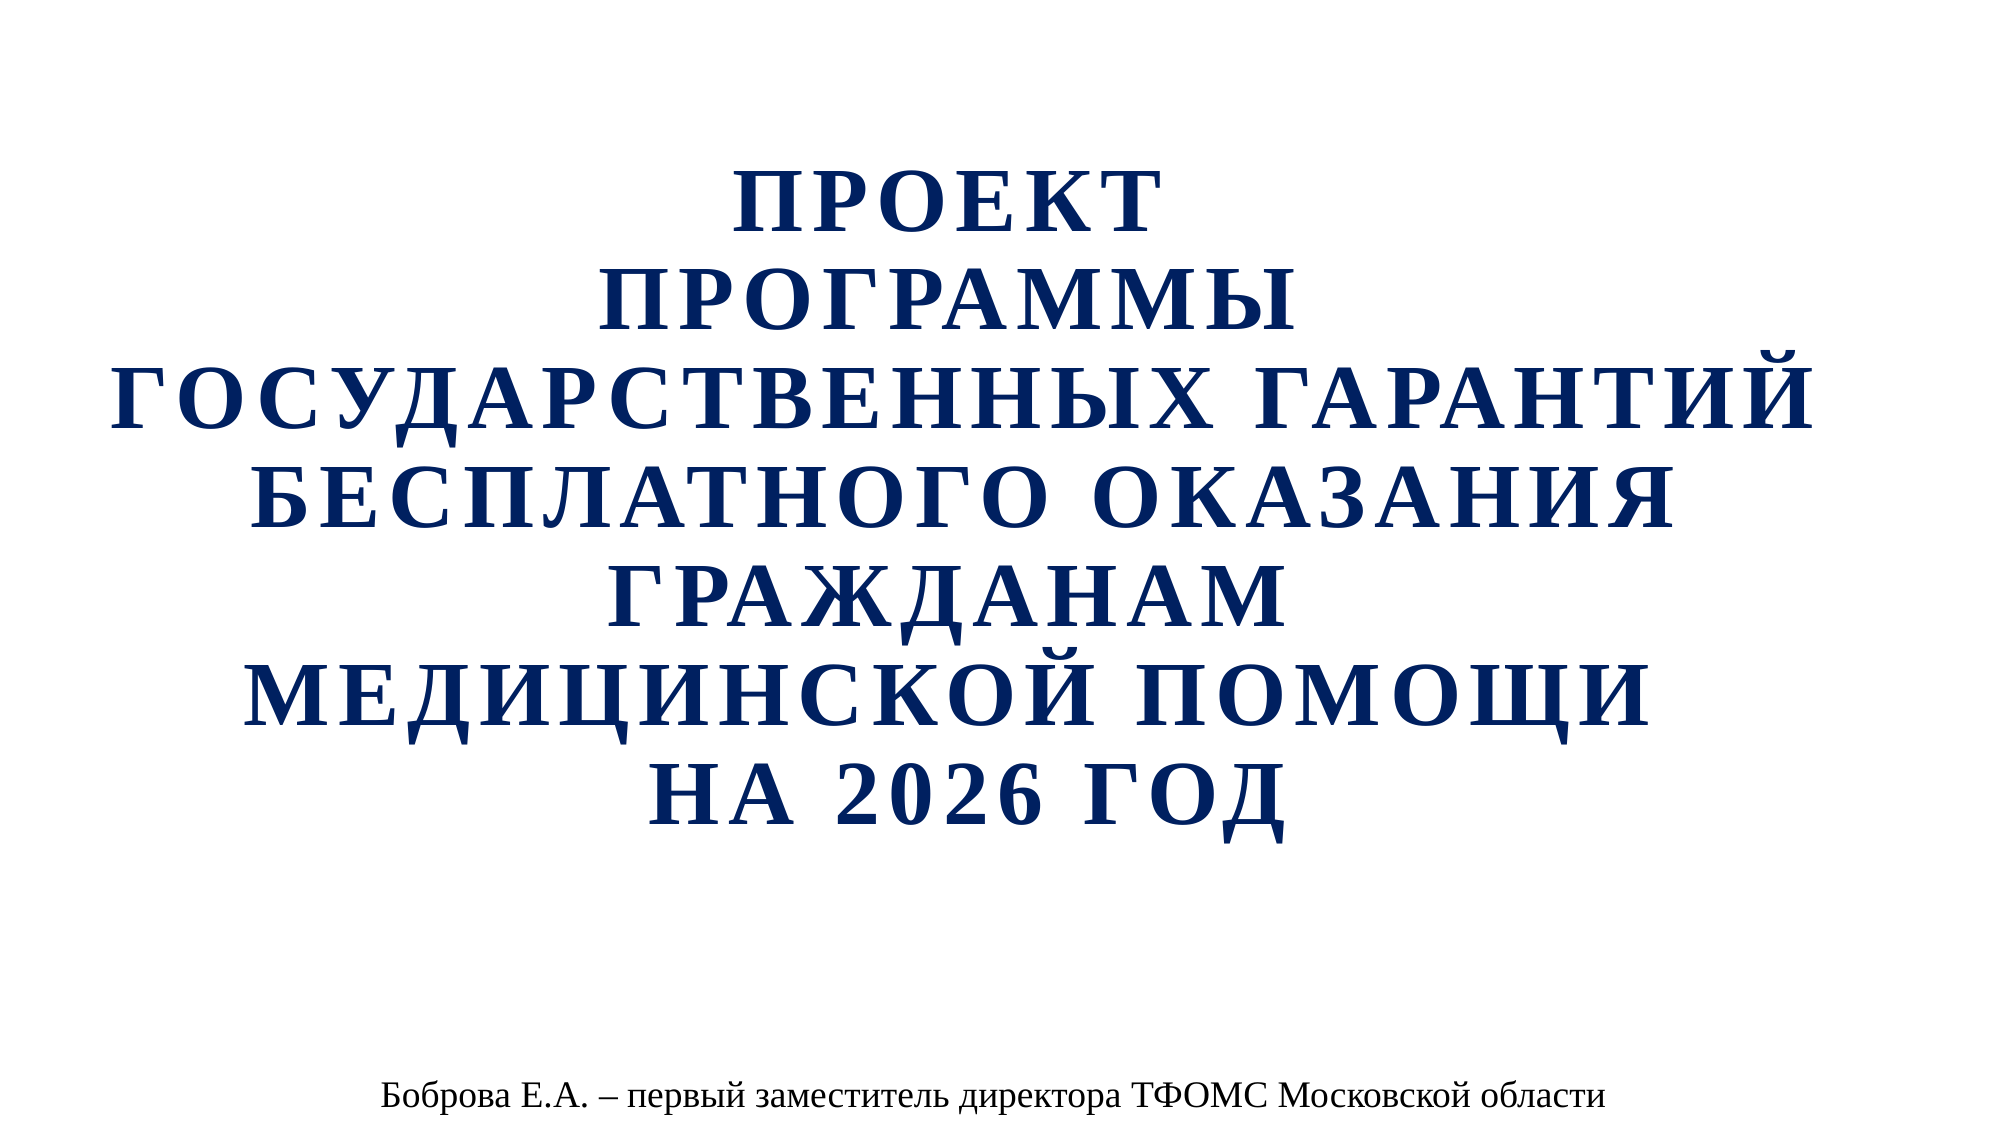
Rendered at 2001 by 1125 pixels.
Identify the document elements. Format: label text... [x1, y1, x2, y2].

title ПРОЕКТ ПРОГРАММЫ ГОСУДАРСТВЕННЫХ ГАРАНТИЙ БЕСПЛАТНОГО ОКАЗАНИЯ ГРАЖДАНАМ МЕДИЦИНСКОЙ ПОМОЩИ НА 2026 ГОД [87, 149, 1847, 845]
text_box Боброва Е.А. – первый заместитель директора ТФОМС Московской области [62, 1062, 1925, 1125]
